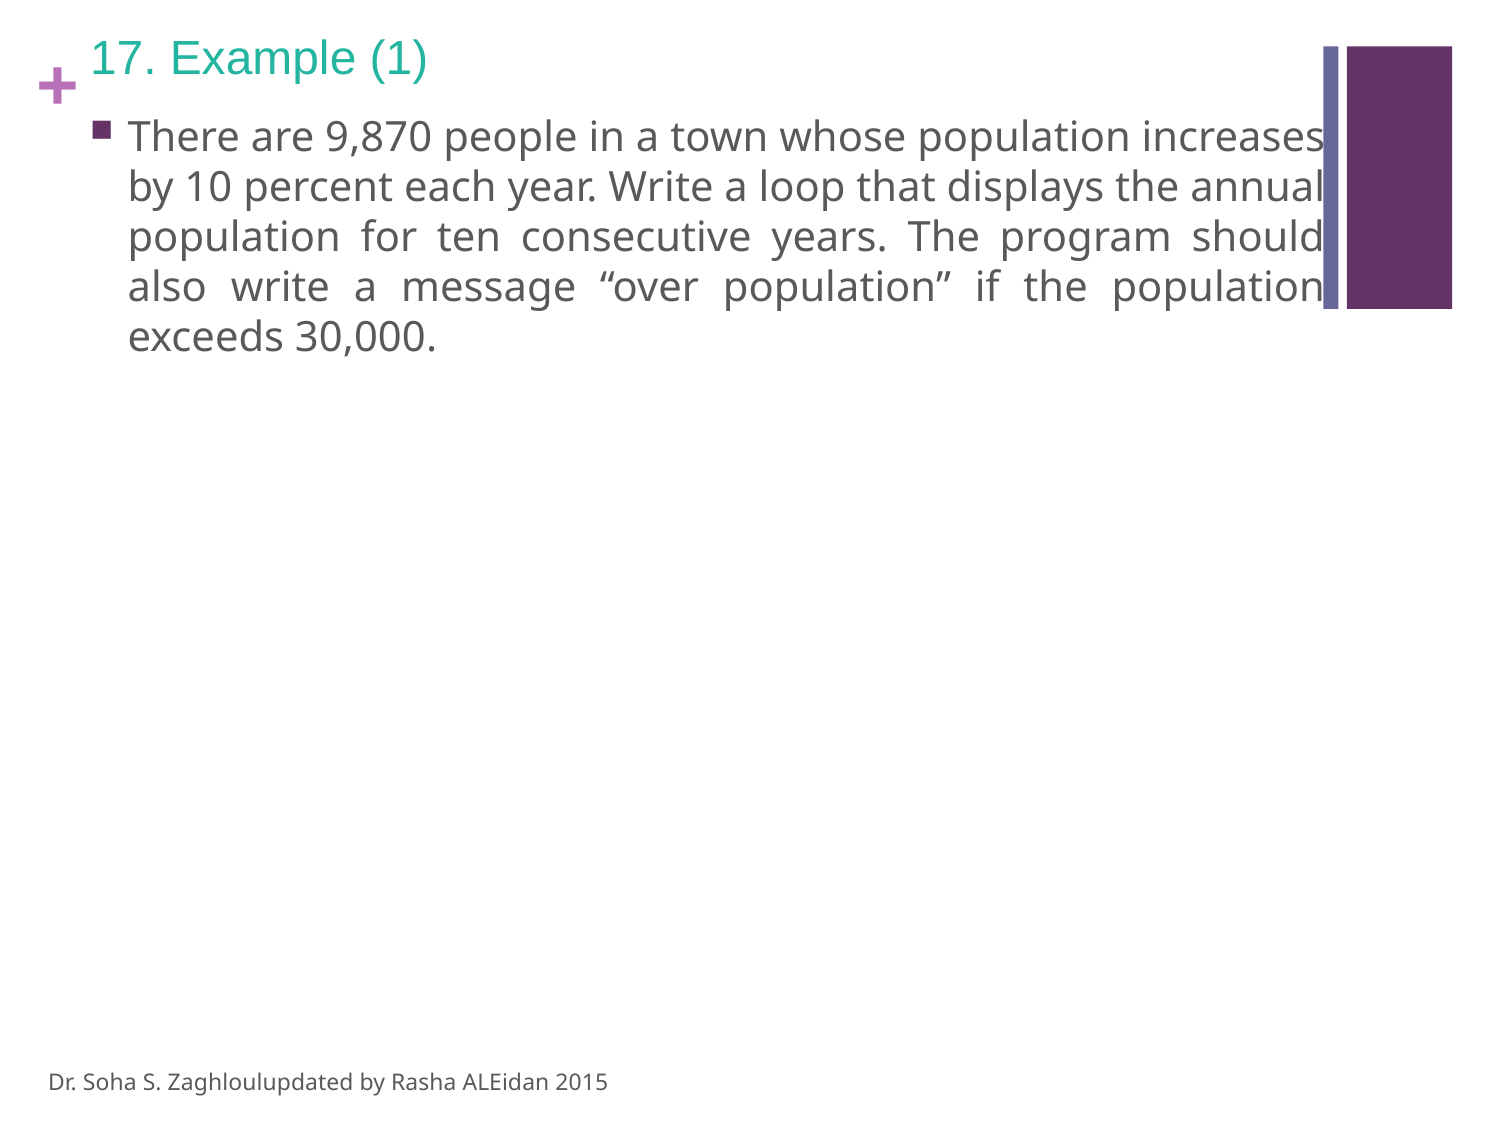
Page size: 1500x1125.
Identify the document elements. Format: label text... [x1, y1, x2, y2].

list There are 9,870 people in a town whose population increases by 10 percent each year. Write a loop that displays the annual population for ten consecutive years. The program should also write a message “over population” if the population exceeds 30,000. [75, 101, 1341, 1059]
title 17. Example (1) [75, 19, 1263, 93]
footer Dr. Soha S. Zaghloul updated by Rasha ALEidan 2015 [33, 1053, 1038, 1114]
